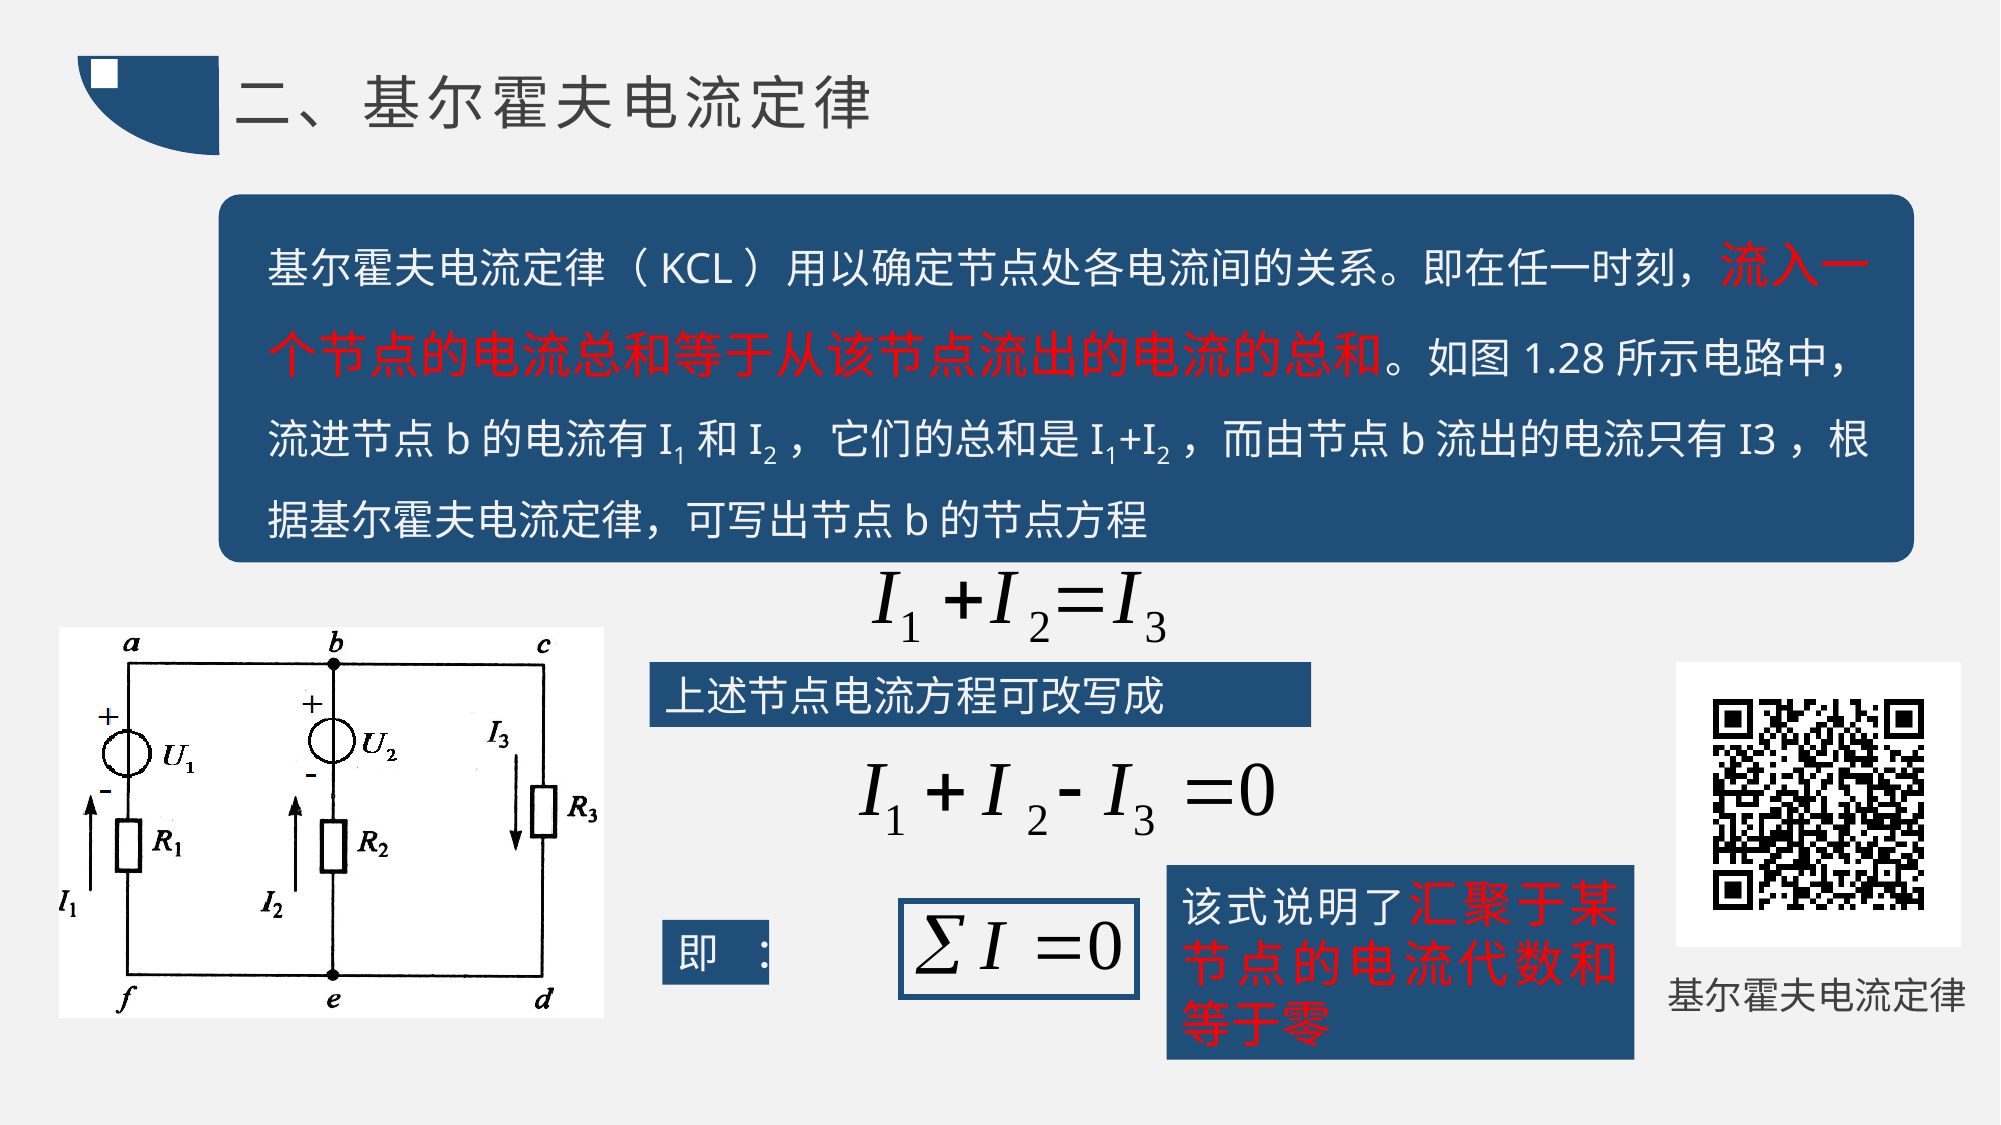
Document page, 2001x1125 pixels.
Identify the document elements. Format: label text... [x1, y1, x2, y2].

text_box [77, 0, 925, 156]
picture [59, 627, 604, 1018]
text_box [844, 738, 1288, 855]
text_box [218, 194, 1915, 563]
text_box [858, 544, 1180, 663]
text_box 上述节点电流方程可改写成 [649, 662, 1312, 727]
text_box 即： [662, 919, 770, 985]
picture [1676, 662, 1961, 947]
text_box 基尔霍夫电流定律 [1634, 964, 2000, 1036]
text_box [903, 904, 1135, 994]
text_box 该式说明了汇聚于某节点的电流代数和等于零 [1166, 865, 1635, 1060]
